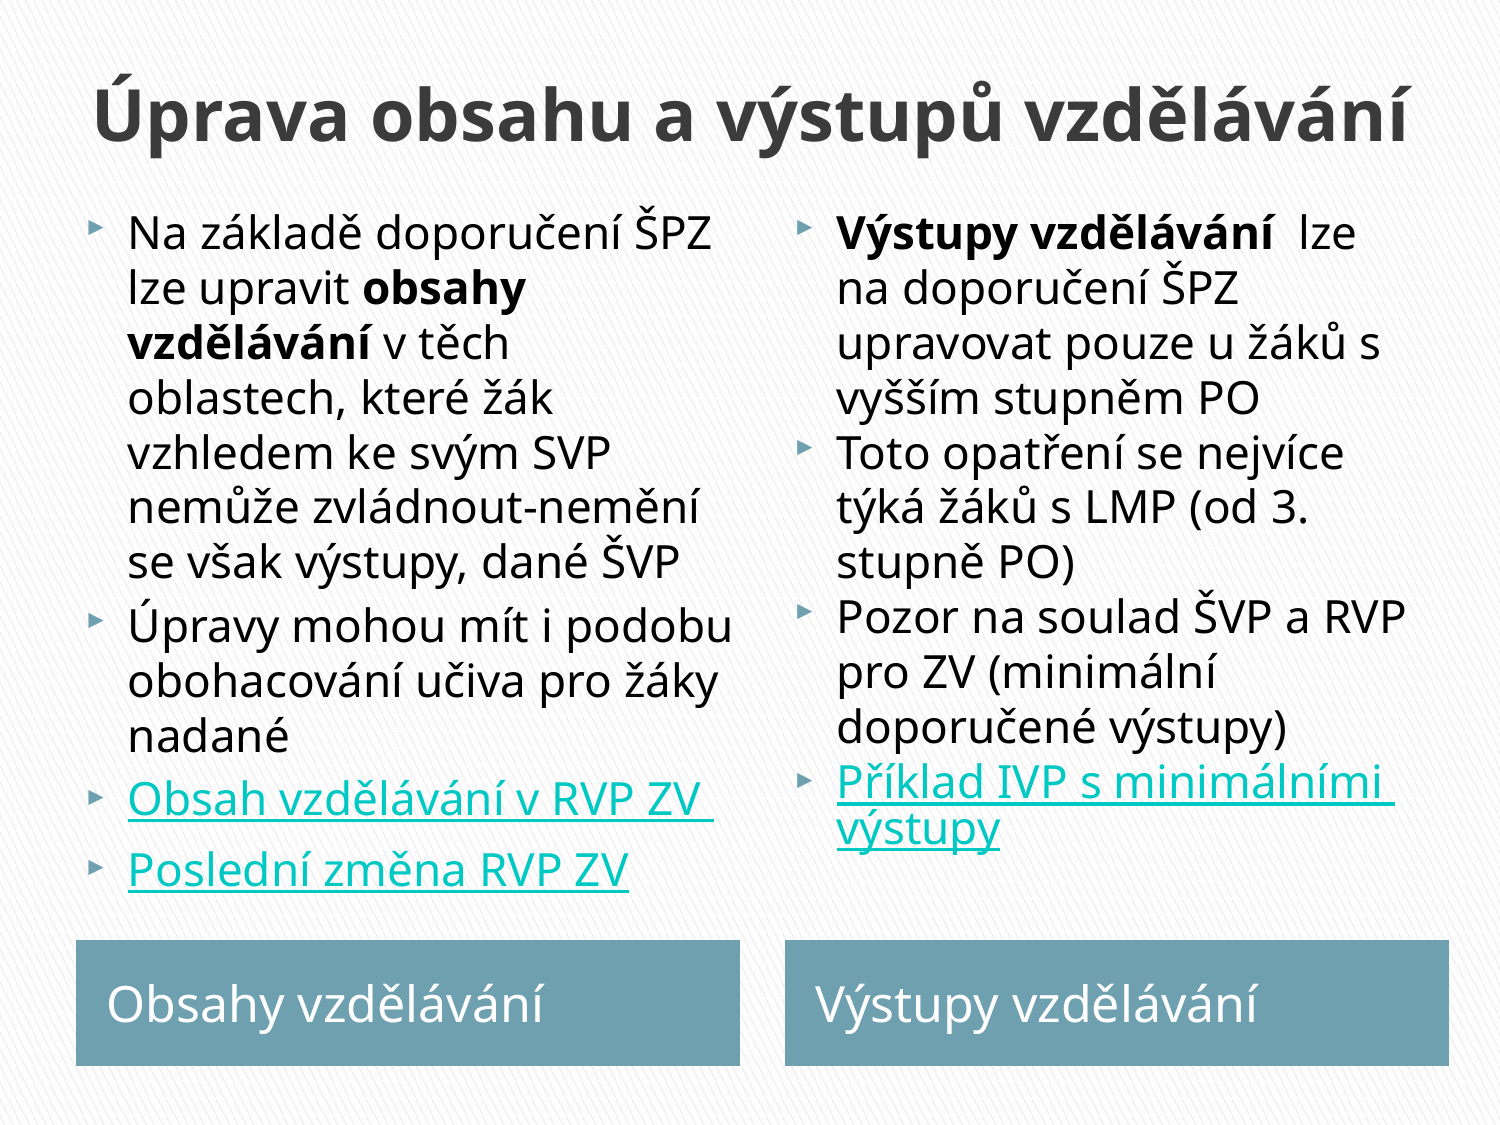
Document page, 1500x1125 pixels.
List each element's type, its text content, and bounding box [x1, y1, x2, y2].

title Úprava obsahu a výstupů vzdělávání [76, 19, 1427, 207]
list Výstupy vzdělávání [785, 940, 1449, 1066]
list Na základě doporučení ŠPZ lze upravit obsahy vzdělávání v těch oblastech, které žák vzhledem ke svým SVP nemůže zvládnout-nemění se však výstupy, dané ŠVP Úpravy mohou mít i podobu obohacování učiva pro žáky nadané Obsah vzdělávání v RVP ZV Poslední změna RVP ZV [53, 196, 750, 941]
list Obsahy vzdělávání [76, 941, 740, 1066]
list Výstupy vzdělávání lze na doporučení ŠPZ upravovat pouze u žáků s vyšším stupněm PO Toto opatření se nejvíce týká žáků s LMP (od 3. stupně PO) Pozor na soulad ŠVP a RVP pro ZV (minimální doporučené výstupy) Příklad IVP s minimálními výstupy [761, 196, 1425, 929]
